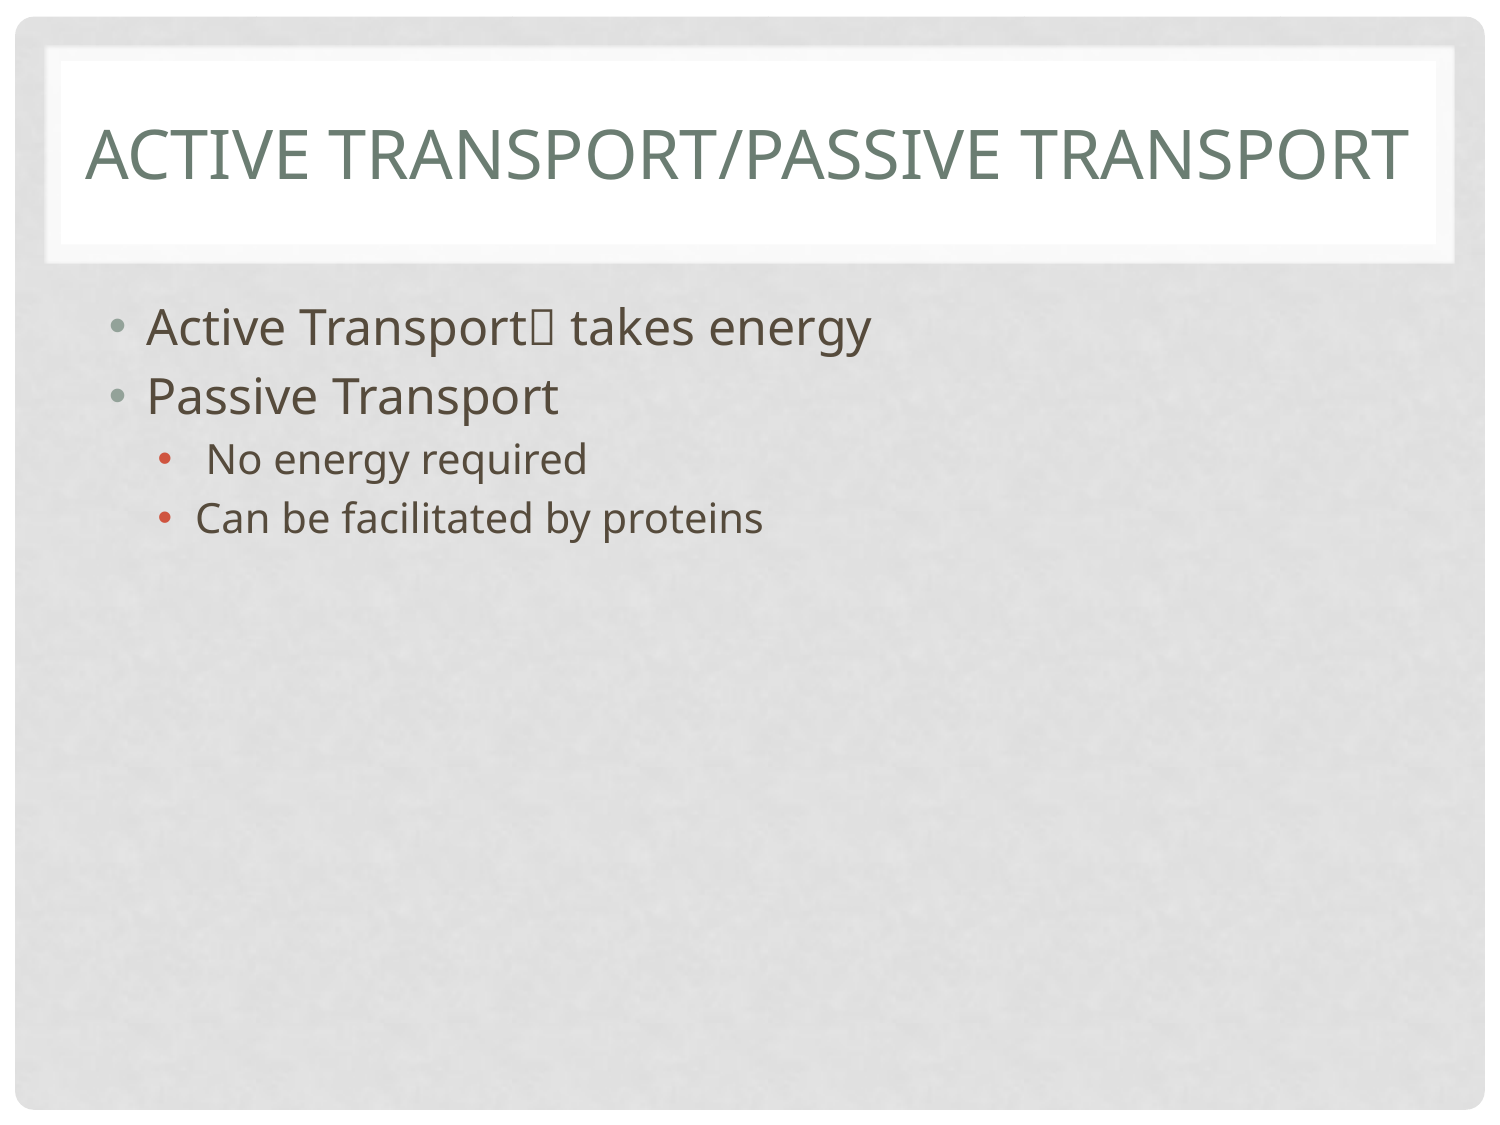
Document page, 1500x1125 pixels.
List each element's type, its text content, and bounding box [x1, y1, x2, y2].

title Active transport/passive transport [69, 66, 1425, 238]
list Active Transport takes energy Passive Transport No energy required Can be facilitated by proteins [74, 287, 1426, 1006]
